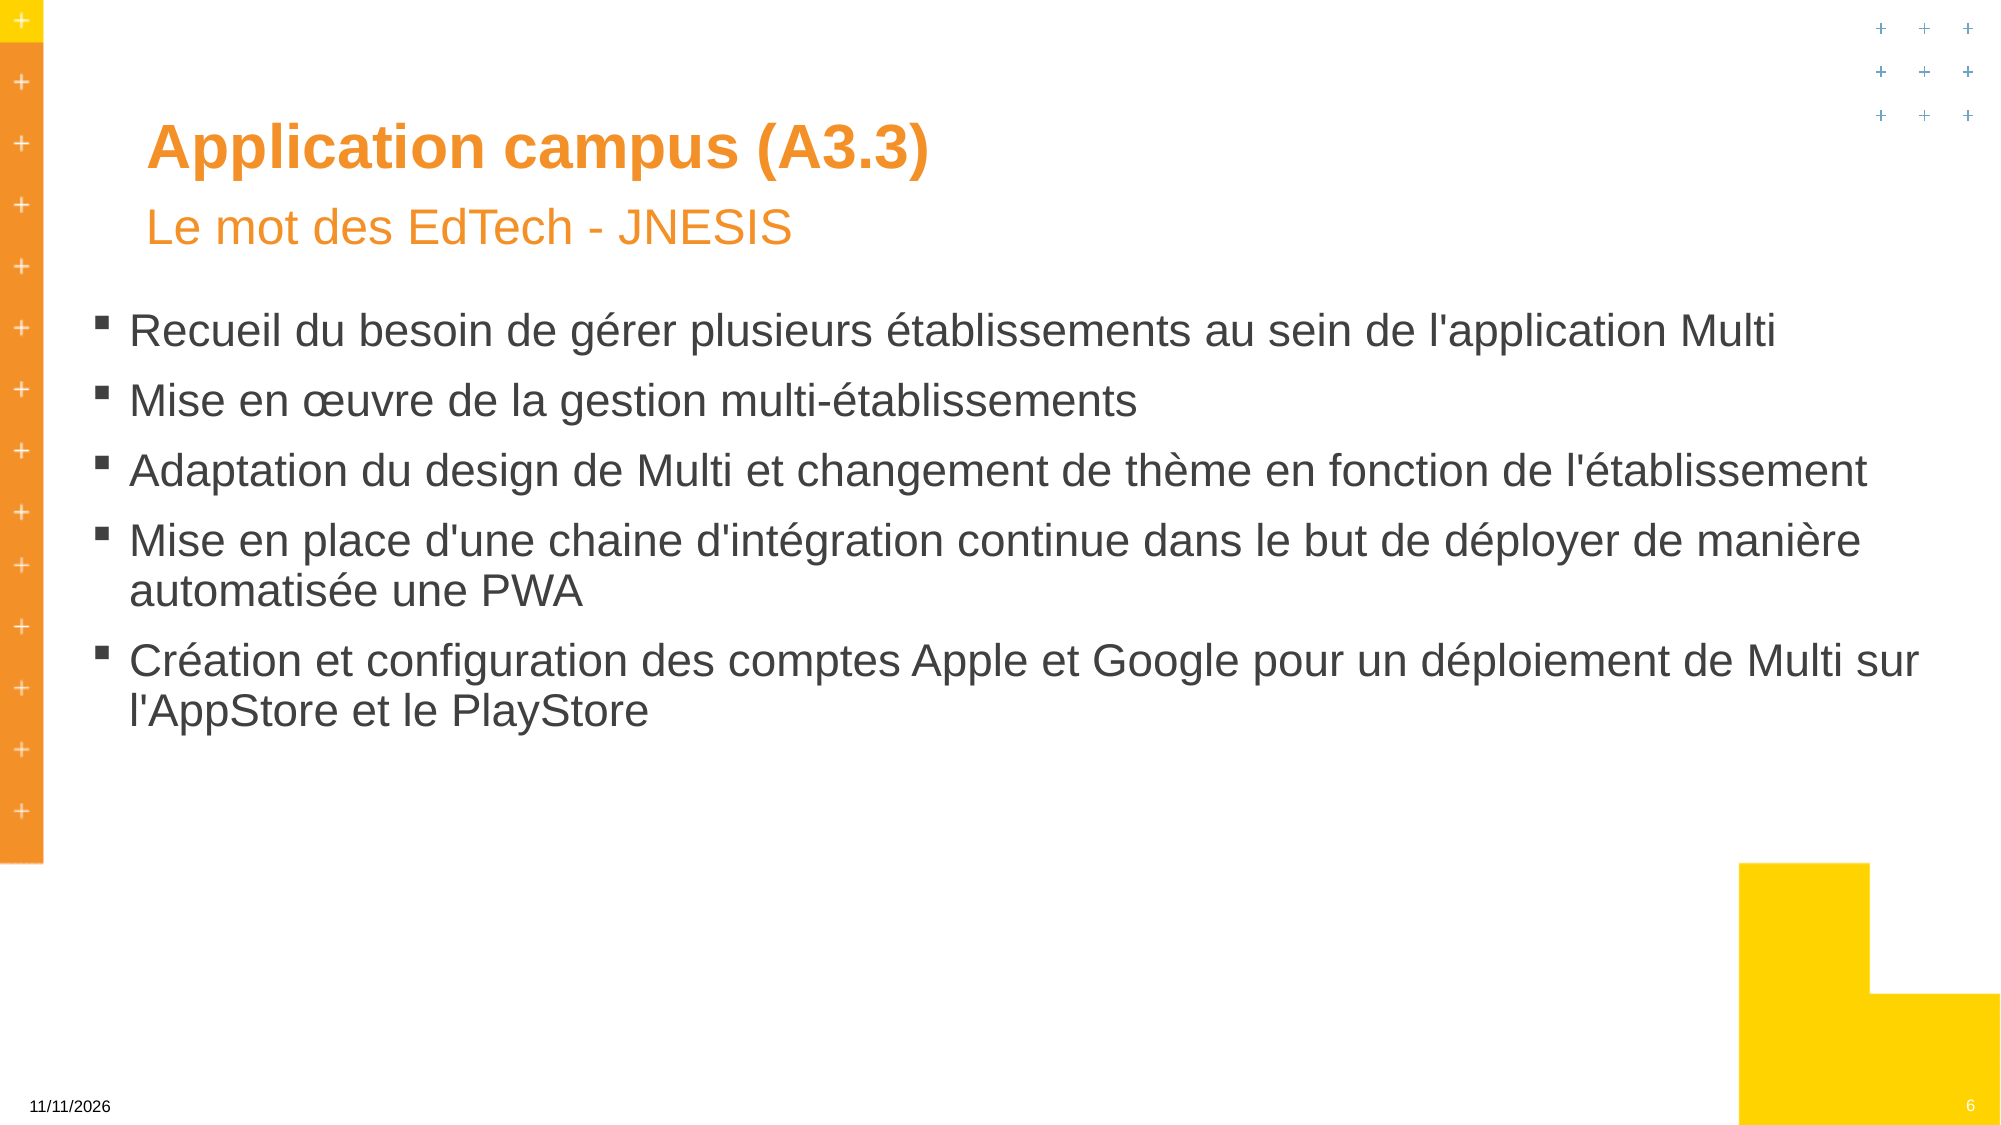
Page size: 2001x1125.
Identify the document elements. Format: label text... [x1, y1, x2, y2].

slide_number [23, 1085, 474, 1125]
text_box Le mot des EdTech - JNESIS [145, 201, 1851, 294]
slide_number 6 [1531, 1084, 1982, 1125]
list Recueil du besoin de gérer plusieurs établissements au sein de l'application Multi Mise en œuvre de la gestion multi-établissements Adaptation du design de Multi et changement de thème en fonction de l'établissement Mise en place d'une chaine d'intégration continue dans le but de déployer de manière automatisée une PWA Création et configuration des comptes Apple et Google pour un déploiement de Multi sur l'AppStore et le PlayStore [91, 306, 1969, 1014]
title Application campus (A3.3) [146, 114, 1855, 208]
picture [0, 0, 2001, 1125]
